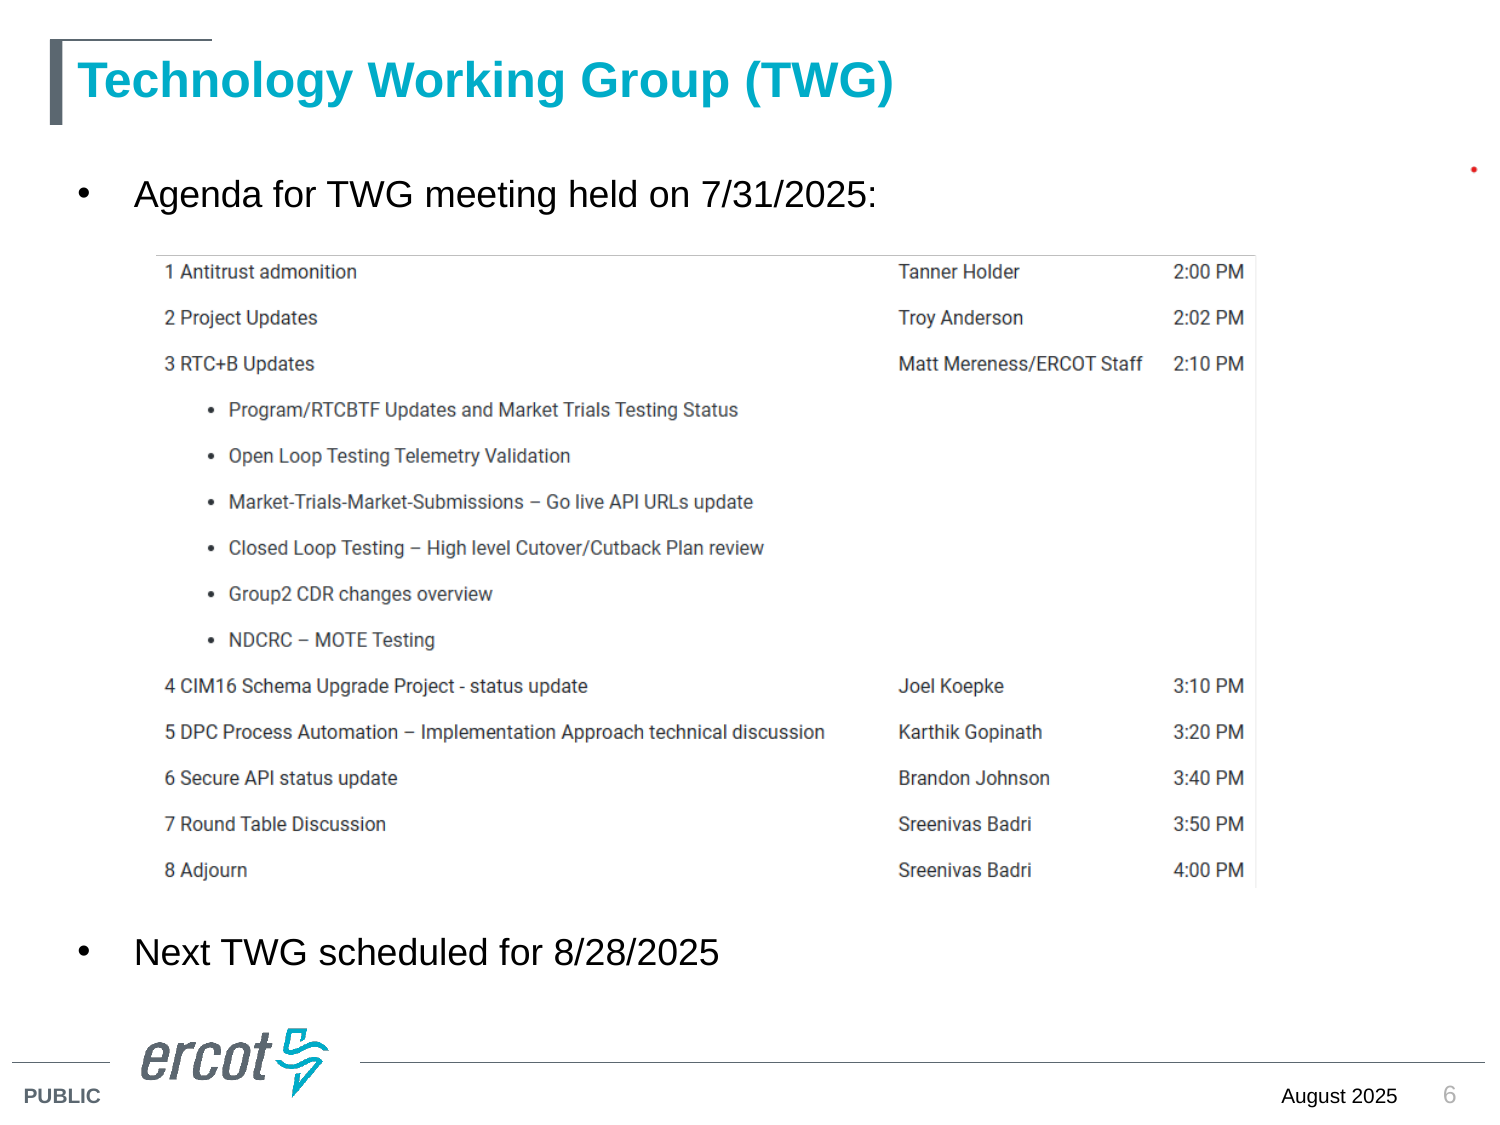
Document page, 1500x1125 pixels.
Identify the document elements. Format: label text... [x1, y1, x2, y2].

picture [156, 165, 1479, 888]
picture [137, 1038, 332, 1100]
text_box Agenda for TWG meeting held on 7/31/2025: Next TWG scheduled for 8/28/2025 [62, 162, 1225, 1038]
title Technology Working Group (TWG) [62, 39, 1163, 125]
slide_number 6 [1412, 1076, 1488, 1112]
